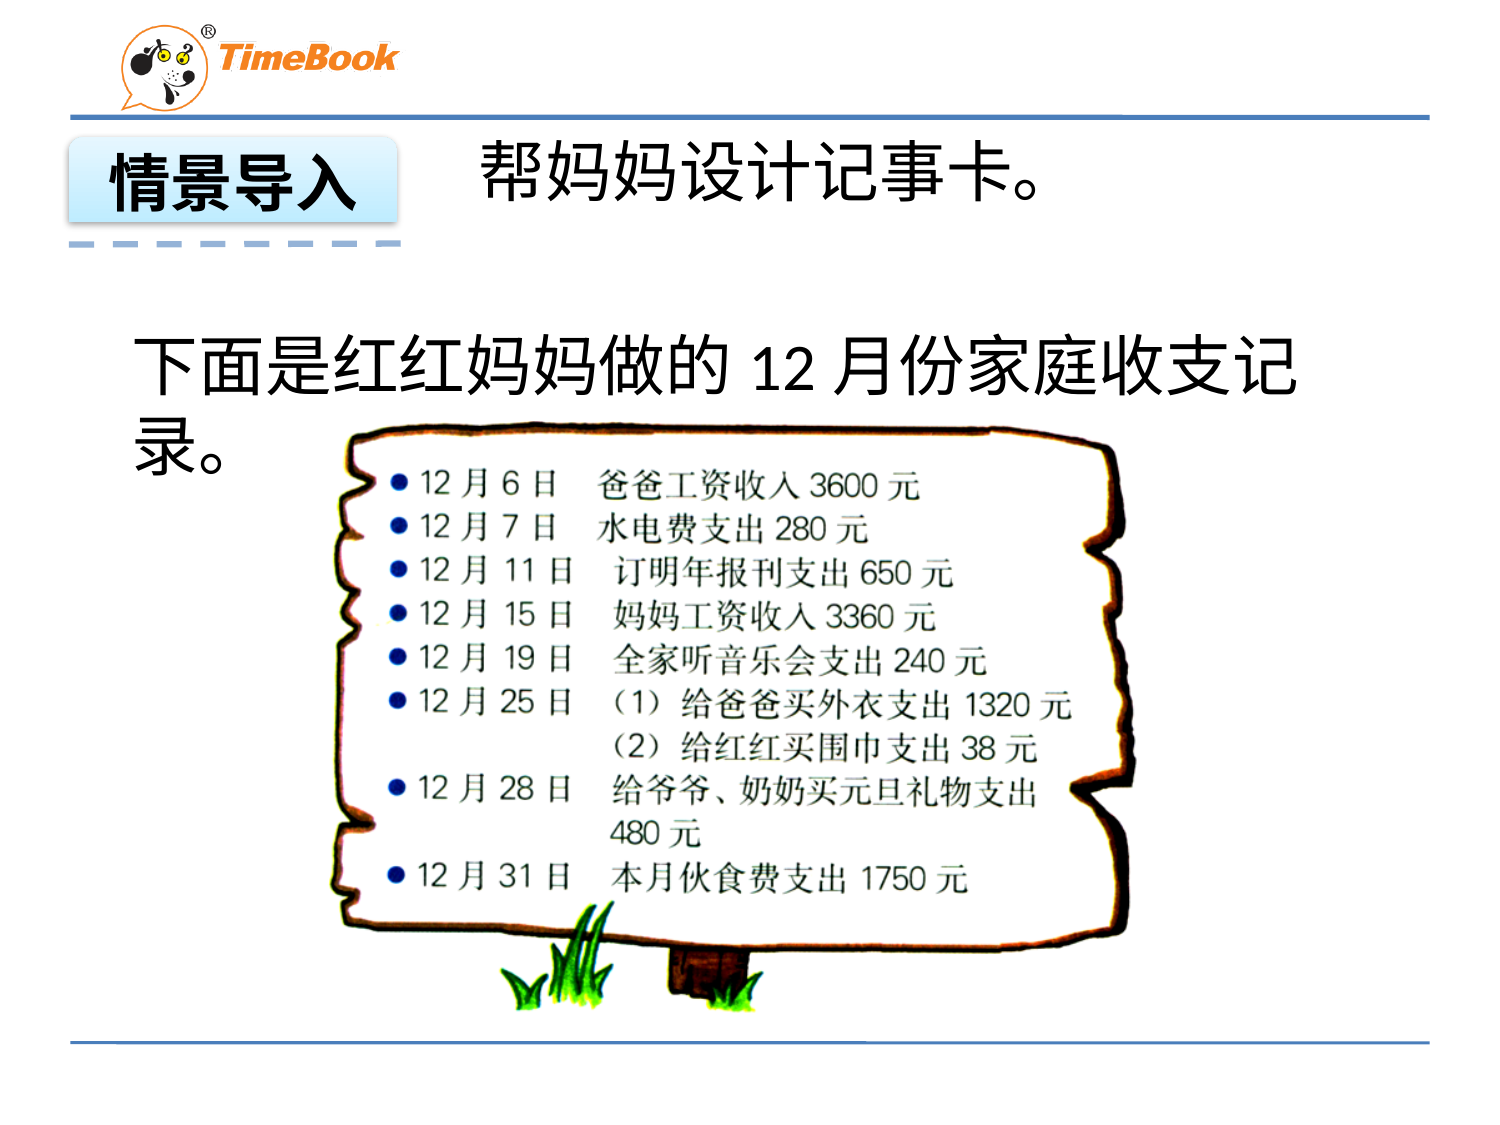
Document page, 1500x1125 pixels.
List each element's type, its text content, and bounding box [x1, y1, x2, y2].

text_box 情景导入 [68, 136, 398, 223]
title 帮妈妈设计记事卡。 [222, 122, 1336, 311]
picture [327, 421, 1149, 1019]
picture [118, 22, 408, 113]
list 下面是红红妈妈做的12月份家庭收支记录。 [117, 316, 1418, 434]
